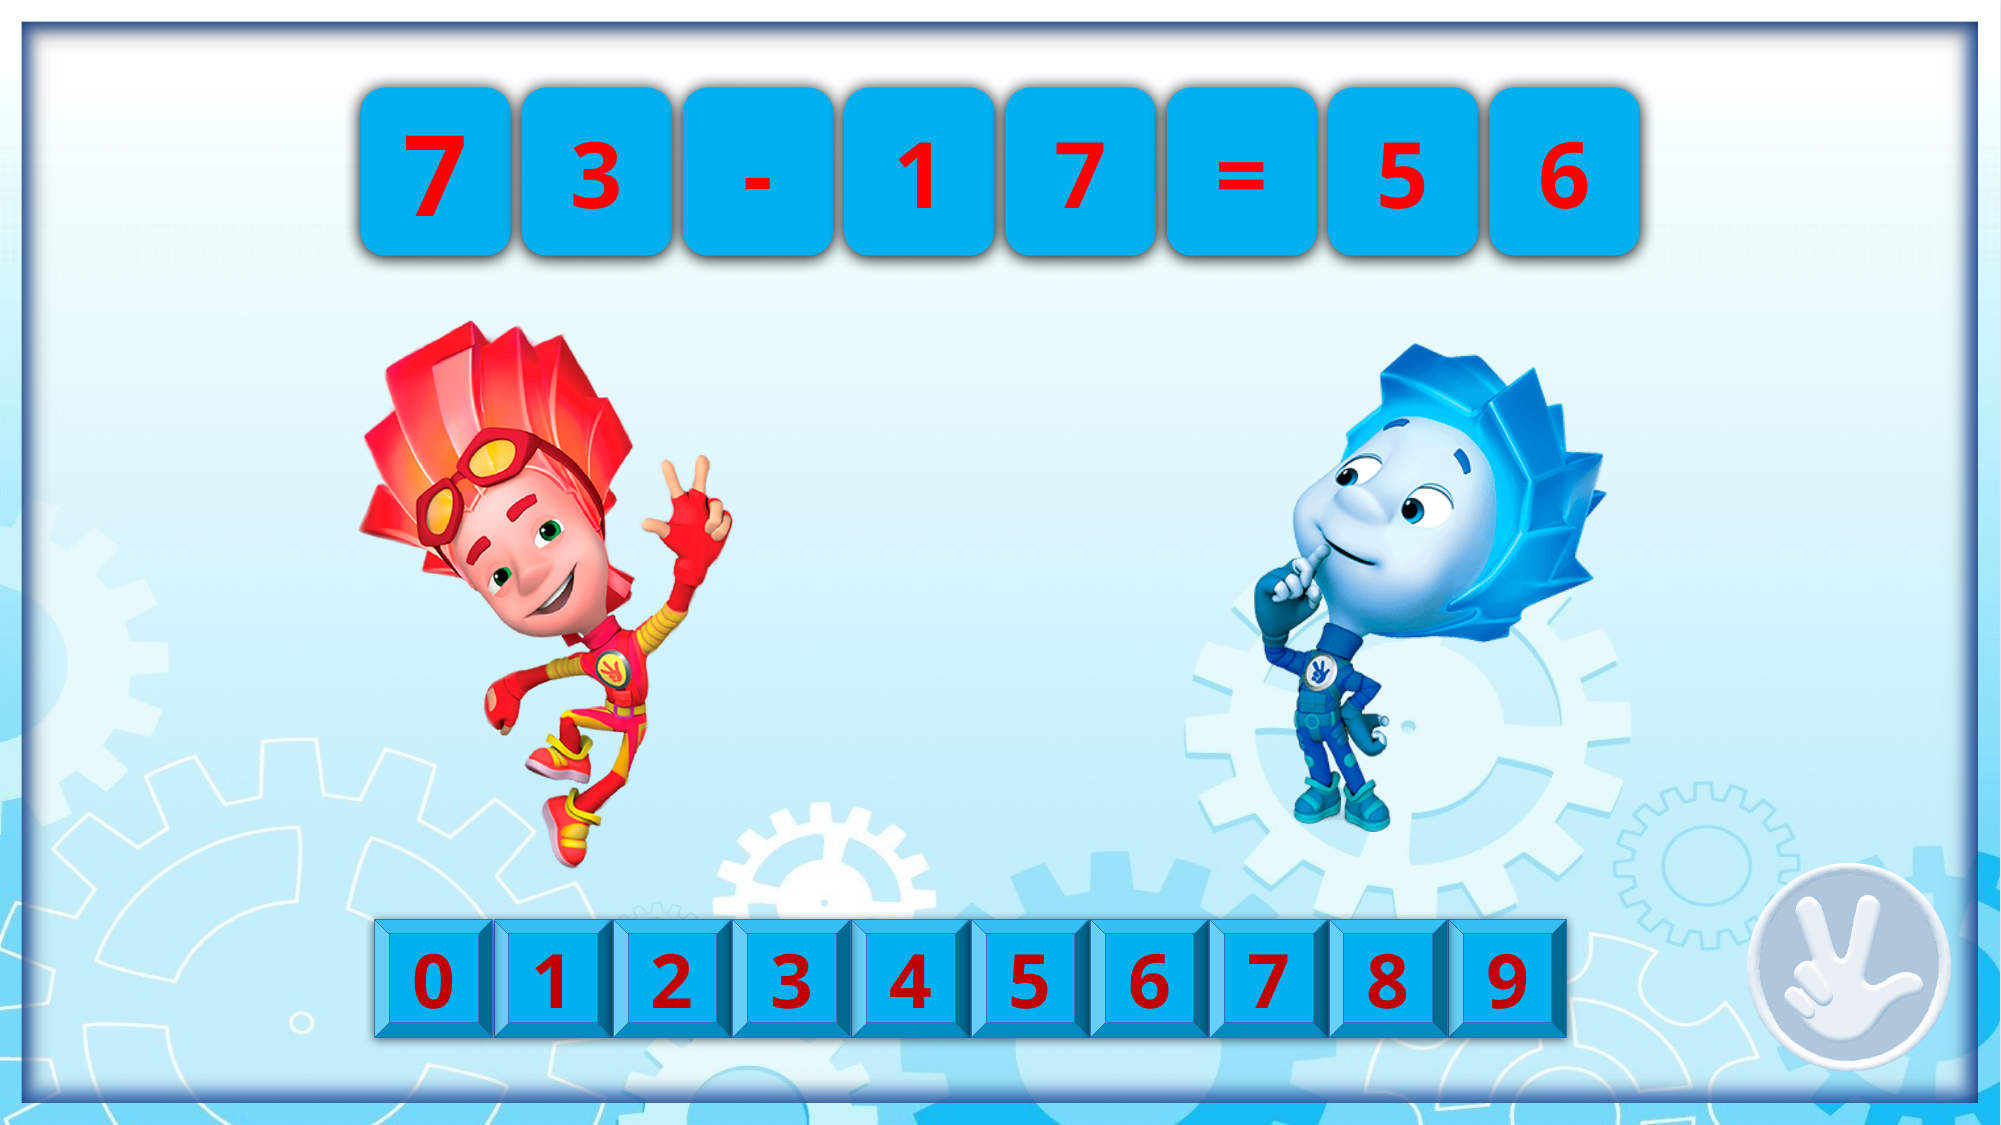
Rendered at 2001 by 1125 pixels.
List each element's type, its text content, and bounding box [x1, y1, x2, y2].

text_box = [1166, 87, 1316, 256]
text_box 0 [374, 919, 493, 1038]
text_box 1 [500, 926, 605, 1032]
text_box - [682, 87, 832, 256]
text_box 7 [1209, 919, 1323, 1038]
text_box 8 [1329, 919, 1448, 1038]
text_box 7 [360, 87, 509, 256]
text_box 3 [521, 87, 671, 256]
text_box 1 [844, 87, 993, 256]
text_box 5 [1328, 87, 1477, 256]
text_box 4 [858, 926, 963, 1032]
text_box 6 [1489, 87, 1640, 256]
text_box [981, 898, 1082, 1048]
picture [0, 0, 2000, 1125]
text_box 9 [1454, 919, 1567, 1038]
text_box [1095, 903, 1197, 1053]
text_box 2 [613, 919, 727, 1038]
text_box 3 [732, 919, 851, 1038]
text_box 7 [1005, 87, 1154, 256]
